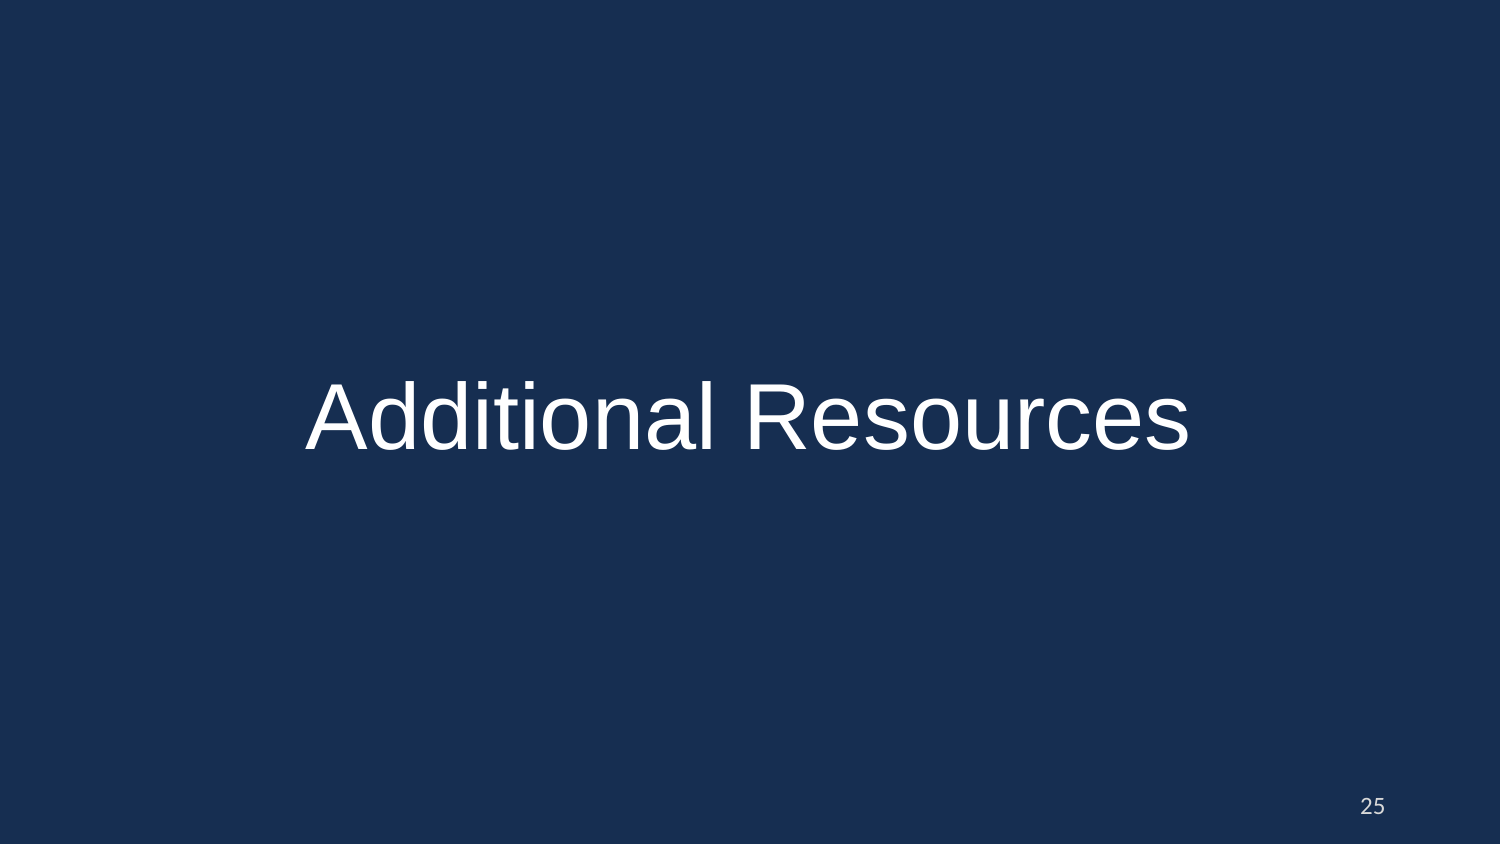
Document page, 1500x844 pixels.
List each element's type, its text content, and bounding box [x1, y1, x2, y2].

title Additional Resources [102, 124, 1397, 476]
slide_number 25 [1059, 782, 1397, 827]
